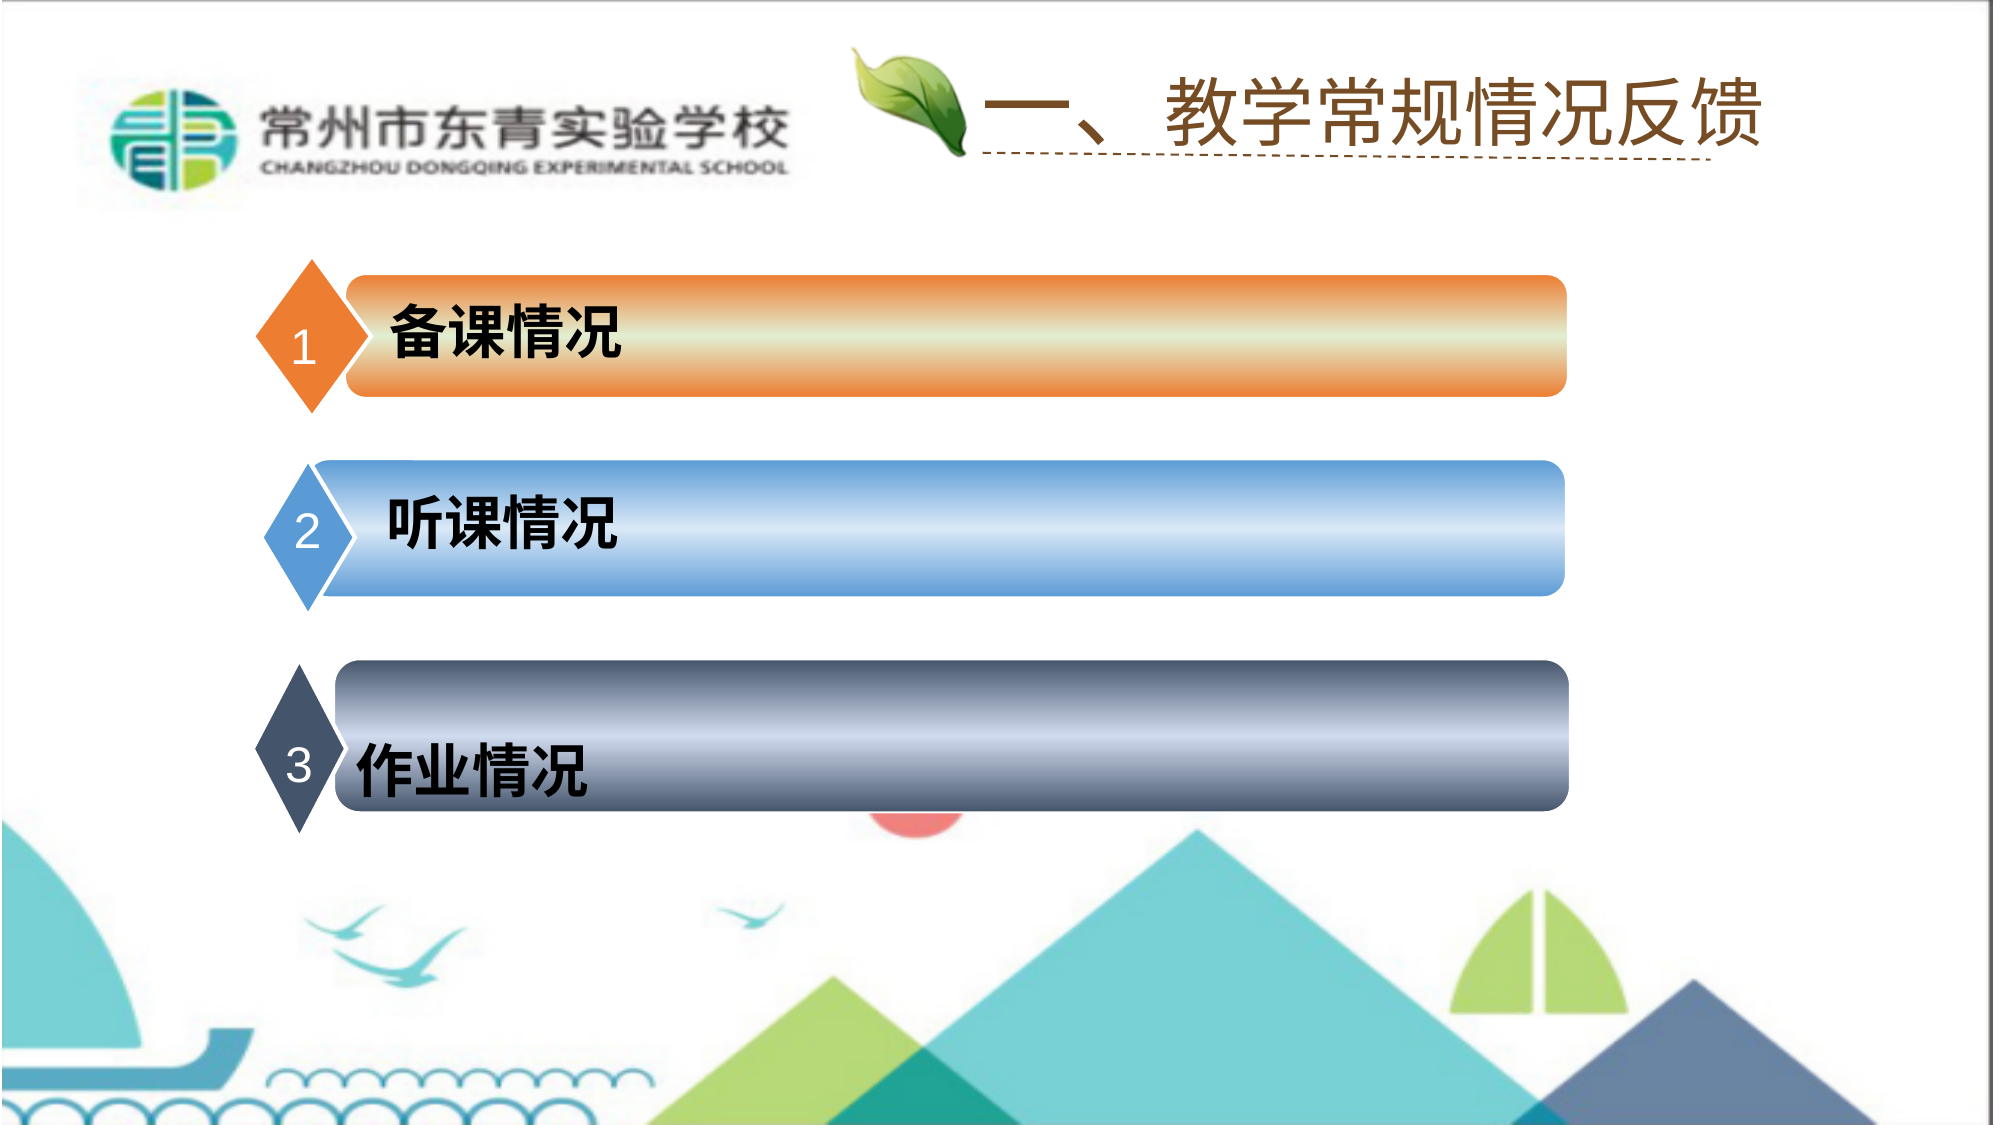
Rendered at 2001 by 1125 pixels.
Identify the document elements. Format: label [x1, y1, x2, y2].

text_box [252, 659, 1570, 839]
text_box [252, 255, 1632, 418]
text_box [982, 152, 1711, 160]
text_box [259, 459, 1566, 616]
picture [2, 0, 1993, 1125]
